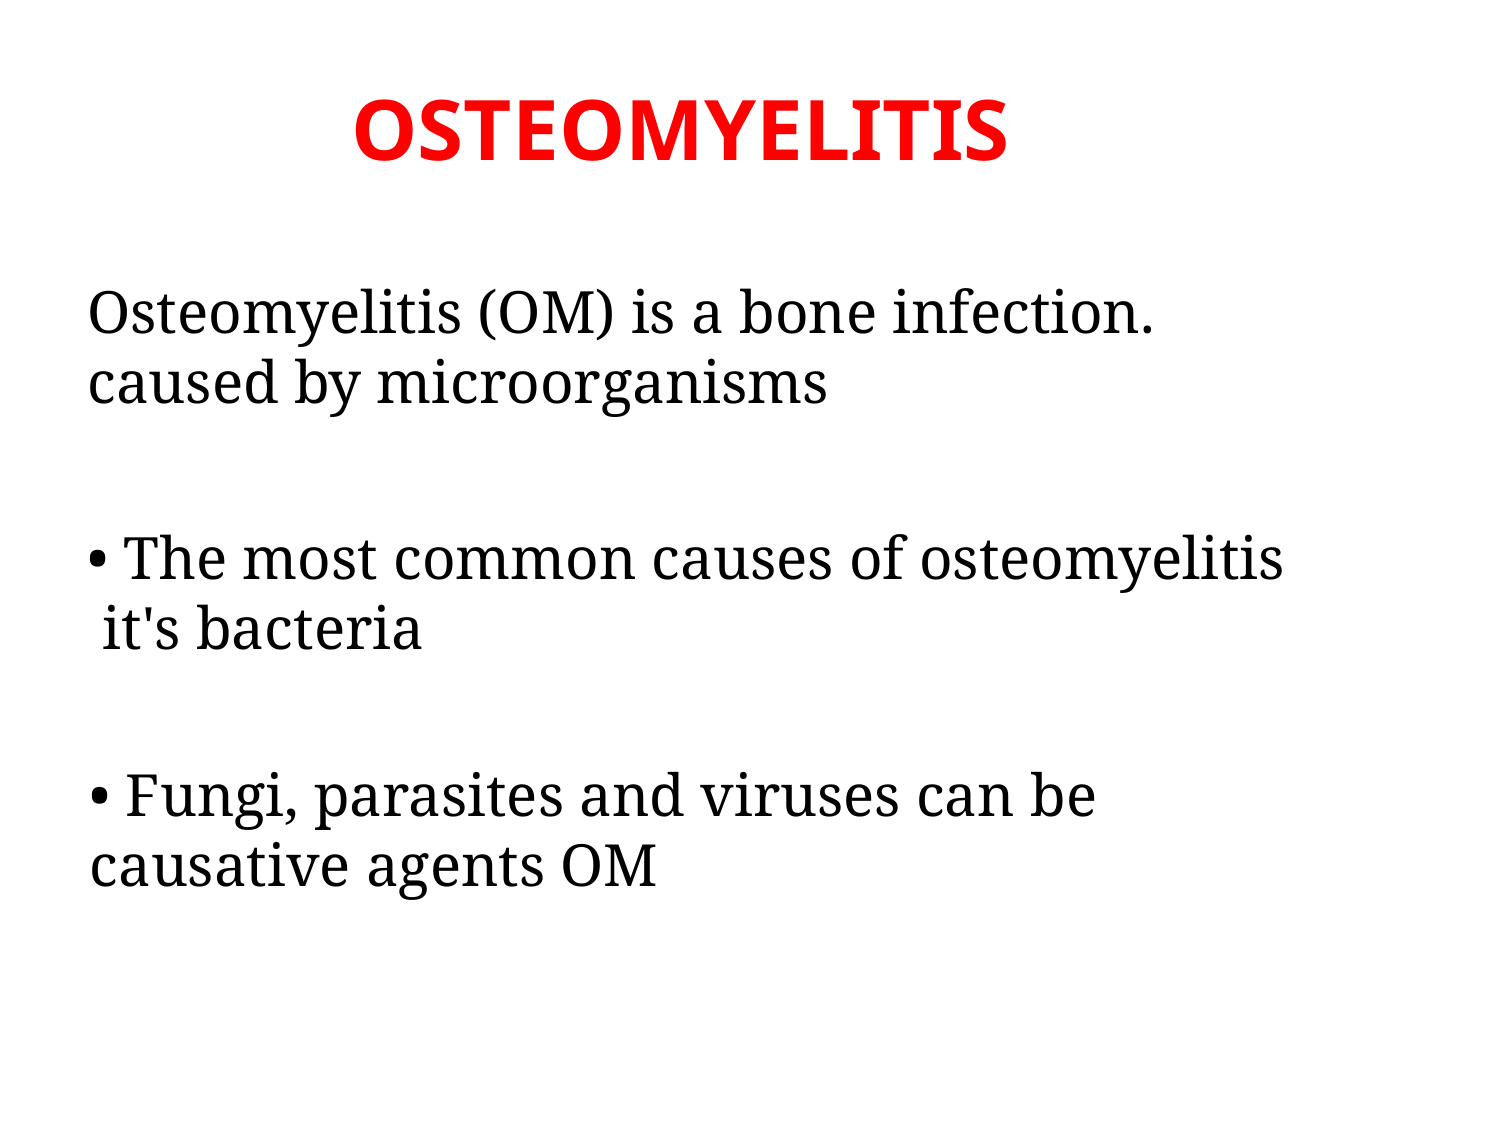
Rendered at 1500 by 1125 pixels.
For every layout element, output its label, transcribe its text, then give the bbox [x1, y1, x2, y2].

text_box OSTEOMYELITIS [351, 81, 1010, 178]
text_box Osteomyelitis (OM) is a bone infection. caused by microorganisms [87, 275, 1156, 484]
text_box • The most common causes of osteomyelitis it's bacteria [87, 521, 1286, 799]
text_box • Fungi, parasites and viruses can be causative agents OM [89, 758, 1099, 970]
